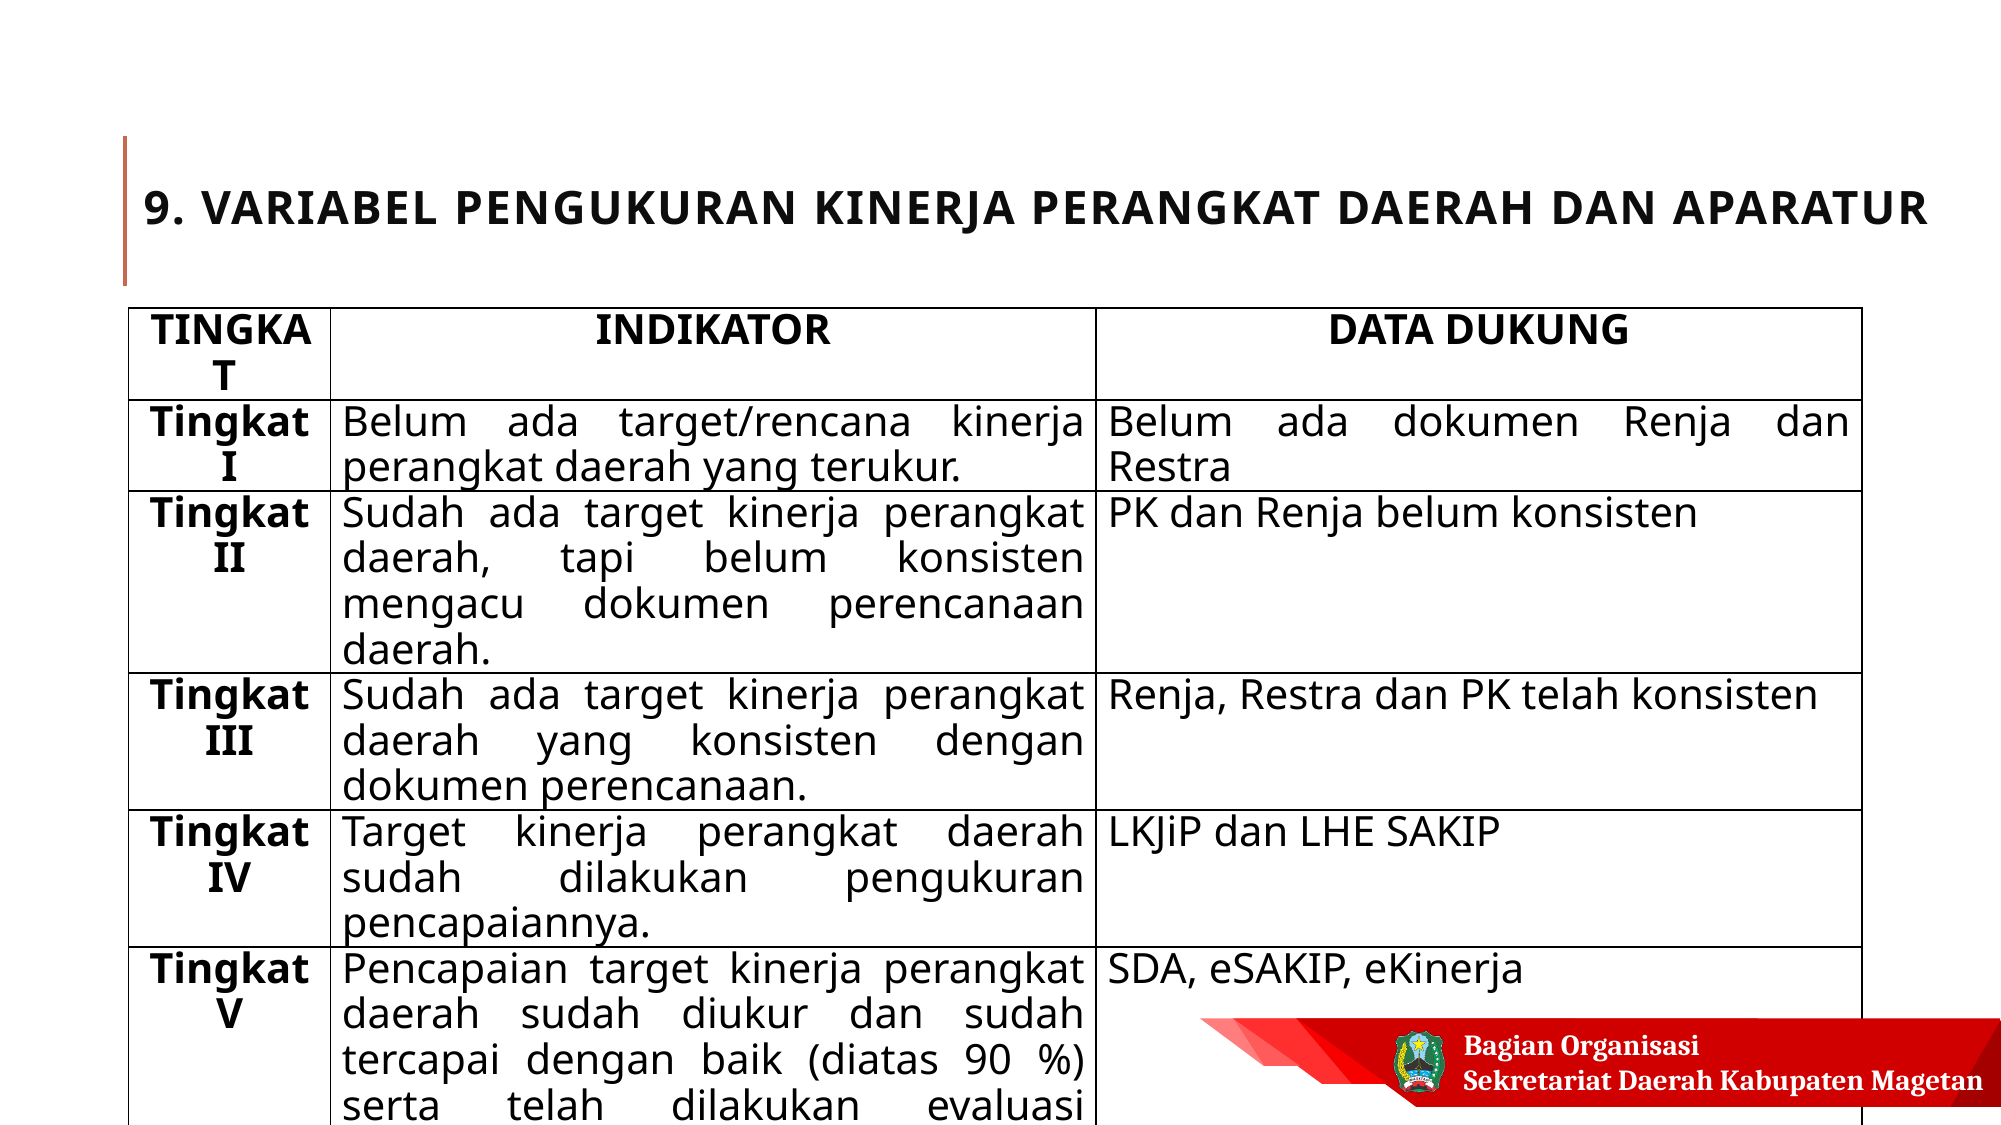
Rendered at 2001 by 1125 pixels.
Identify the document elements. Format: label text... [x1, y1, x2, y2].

table_cell Renja, Restra dan PK telah konsisten [1097, 674, 1861, 809]
table_cell Tingkat II [129, 492, 330, 672]
table_cell Tingkat IV [129, 811, 330, 946]
table_cell PK dan Renja belum konsisten [1097, 492, 1861, 672]
table_cell Sudah ada target kinerja perangkat daerah yang konsisten dengan dokumen perencanaan. [331, 674, 1095, 809]
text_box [1199, 1015, 2000, 1108]
table_cell SDA, eSAKIP, eKinerja [1097, 948, 1861, 1125]
table_cell Tingkat I [129, 401, 330, 490]
table_header INDIKATOR [331, 309, 1095, 399]
title 9. VARIABEL PENGUKURAN KINERJA PERANGKAT DAERAH DAN APARATUR [128, 154, 2000, 264]
table_cell Pencapaian target kinerja perangkat daerah sudah diukur dan sudah tercapai dengan baik (diatas 90 %) serta telah dilakukan evaluasi pencapaian target kinerja serta didukung dengan teknologi informasi. [331, 948, 1095, 1125]
table_cell Belum ada dokumen Renja dan Restra [1097, 401, 1861, 490]
table_header DATA DUKUNG [1097, 309, 1861, 399]
table_cell Tingkat V [129, 948, 330, 1125]
table_cell LKJiP dan LHE SAKIP [1097, 811, 1861, 946]
picture [1368, 1023, 1470, 1099]
table_header TINGKAT [129, 309, 330, 399]
table_cell Belum ada target/rencana kinerja perangkat daerah yang terukur. [331, 401, 1095, 490]
table_cell Sudah ada target kinerja perangkat daerah, tapi belum konsisten mengacu dokumen perencanaan daerah. [331, 492, 1095, 672]
table_cell Target kinerja perangkat daerah sudah dilakukan pengukuran pencapaiannya. [331, 811, 1095, 946]
table_cell Tingkat III [129, 674, 330, 809]
